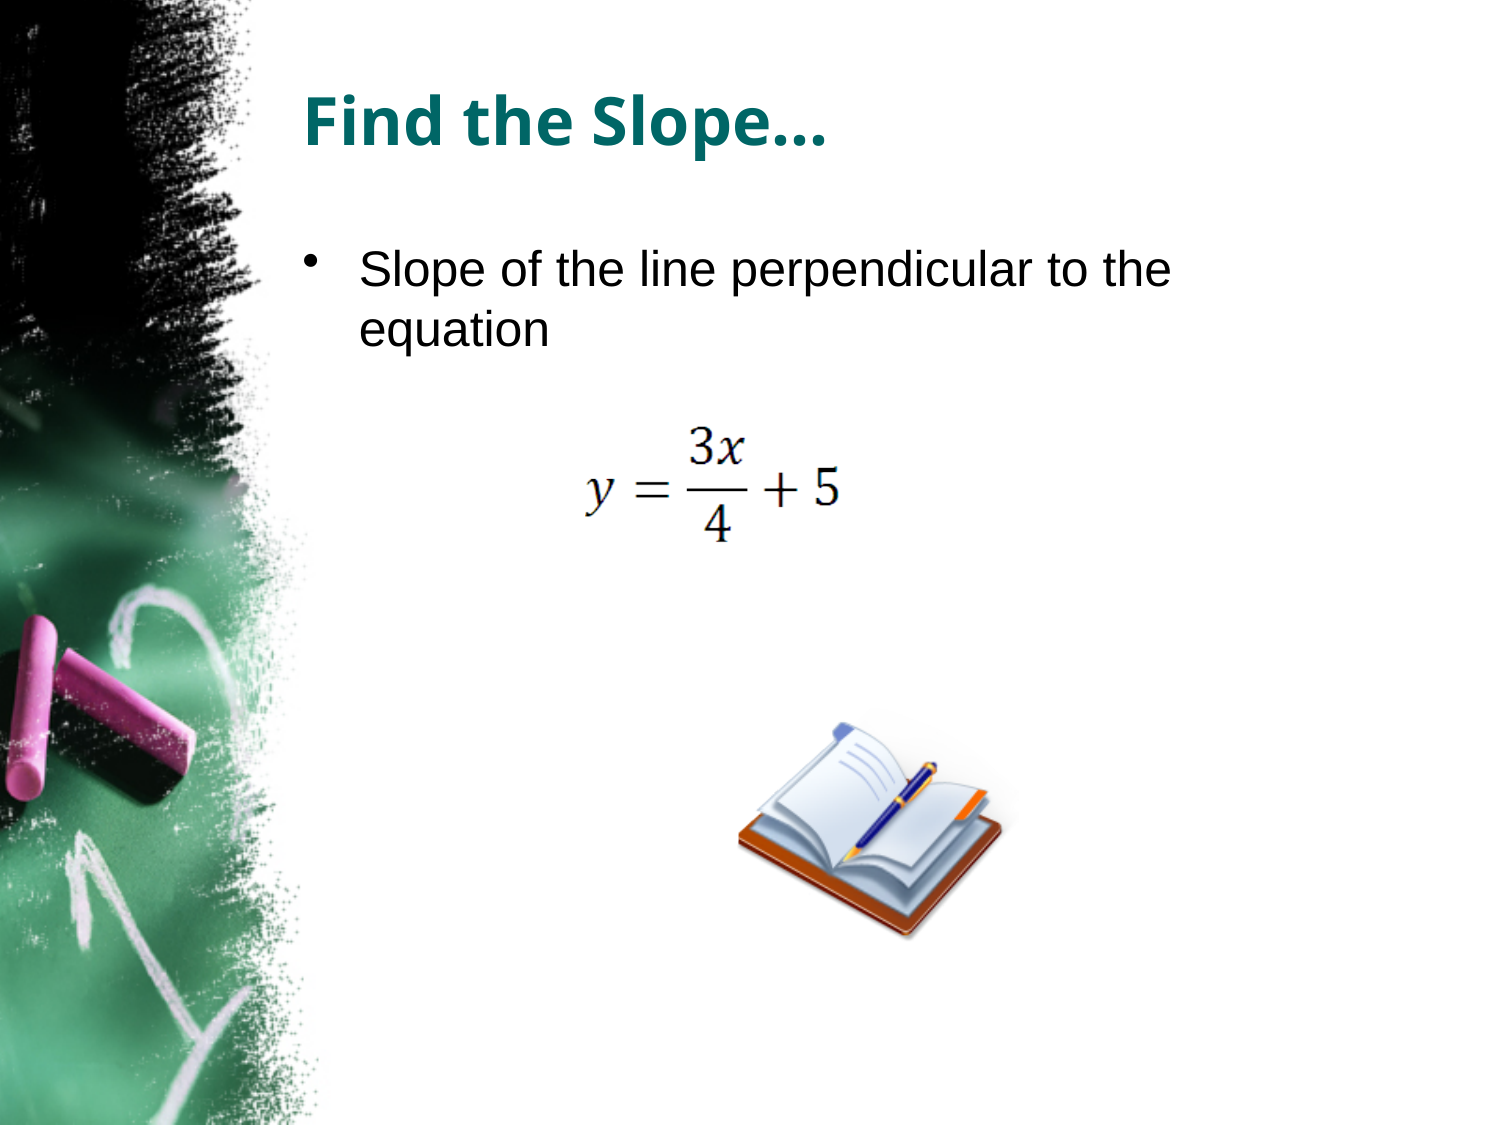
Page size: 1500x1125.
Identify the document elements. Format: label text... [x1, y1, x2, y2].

title Find the Slope… [287, 49, 1438, 188]
picture [0, 1, 1500, 1125]
list Slope of the line perpendicular to the equation [287, 228, 1393, 980]
